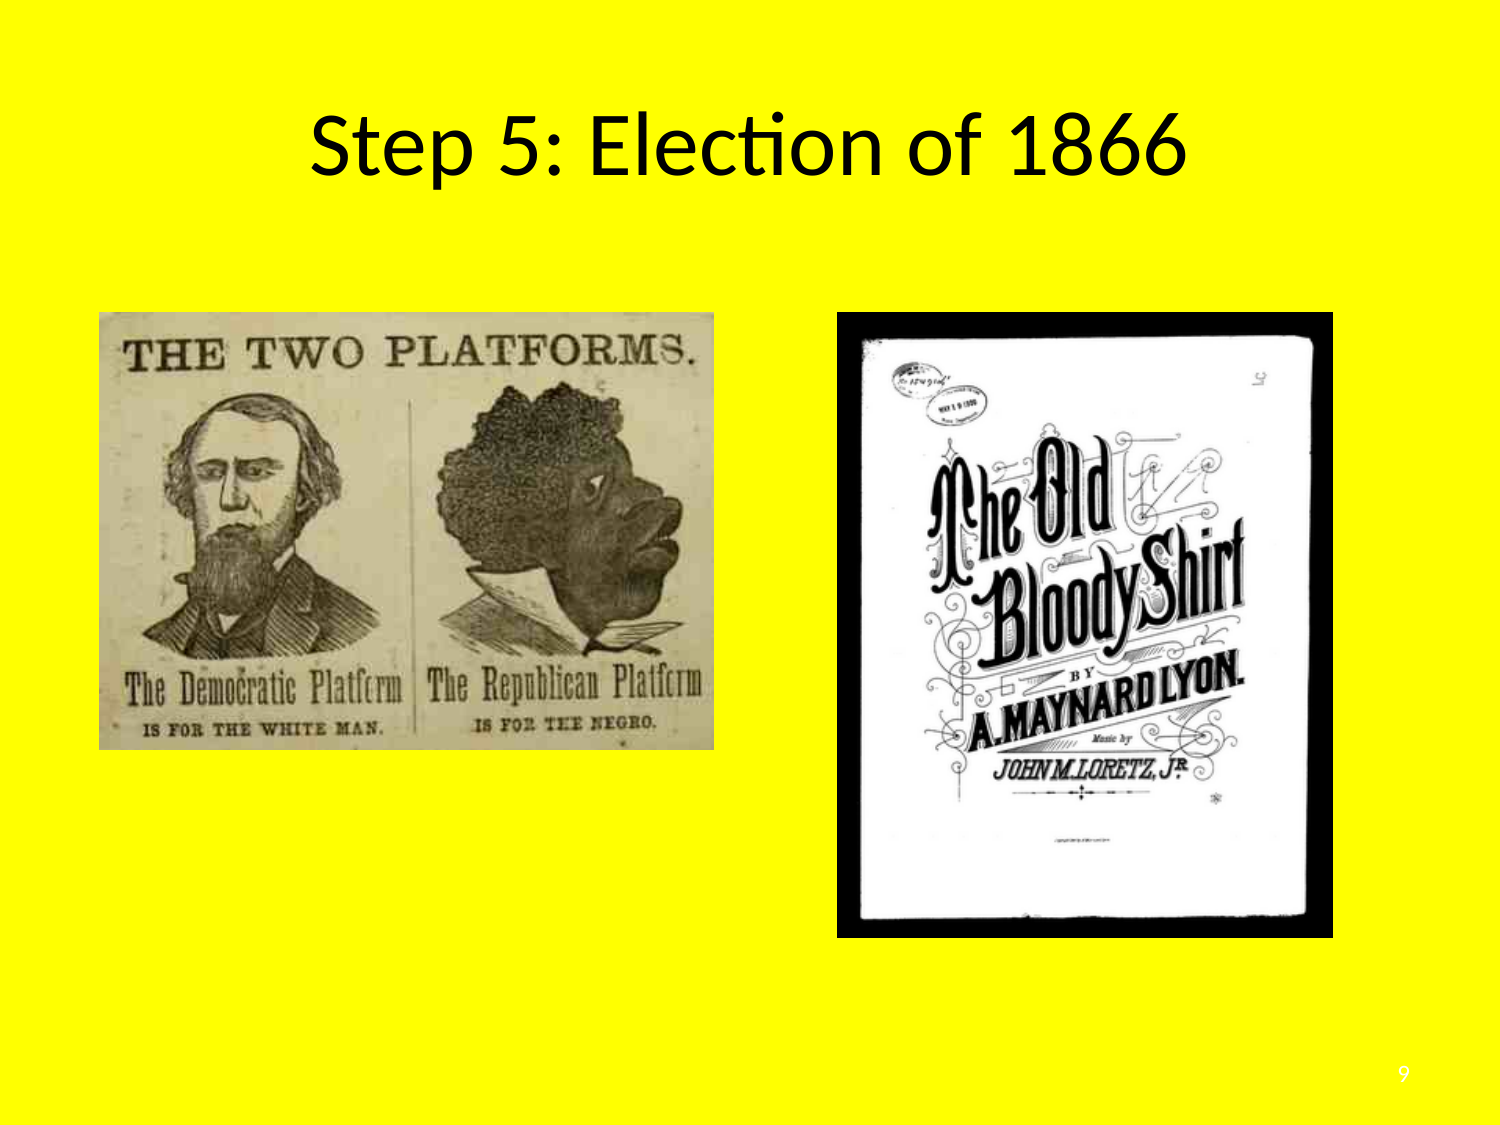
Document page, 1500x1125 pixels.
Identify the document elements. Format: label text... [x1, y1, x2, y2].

picture [837, 312, 1334, 938]
title Step 5: Election of 1866 [75, 45, 1425, 233]
picture [99, 312, 714, 751]
slide_number 9 [1074, 1042, 1425, 1103]
